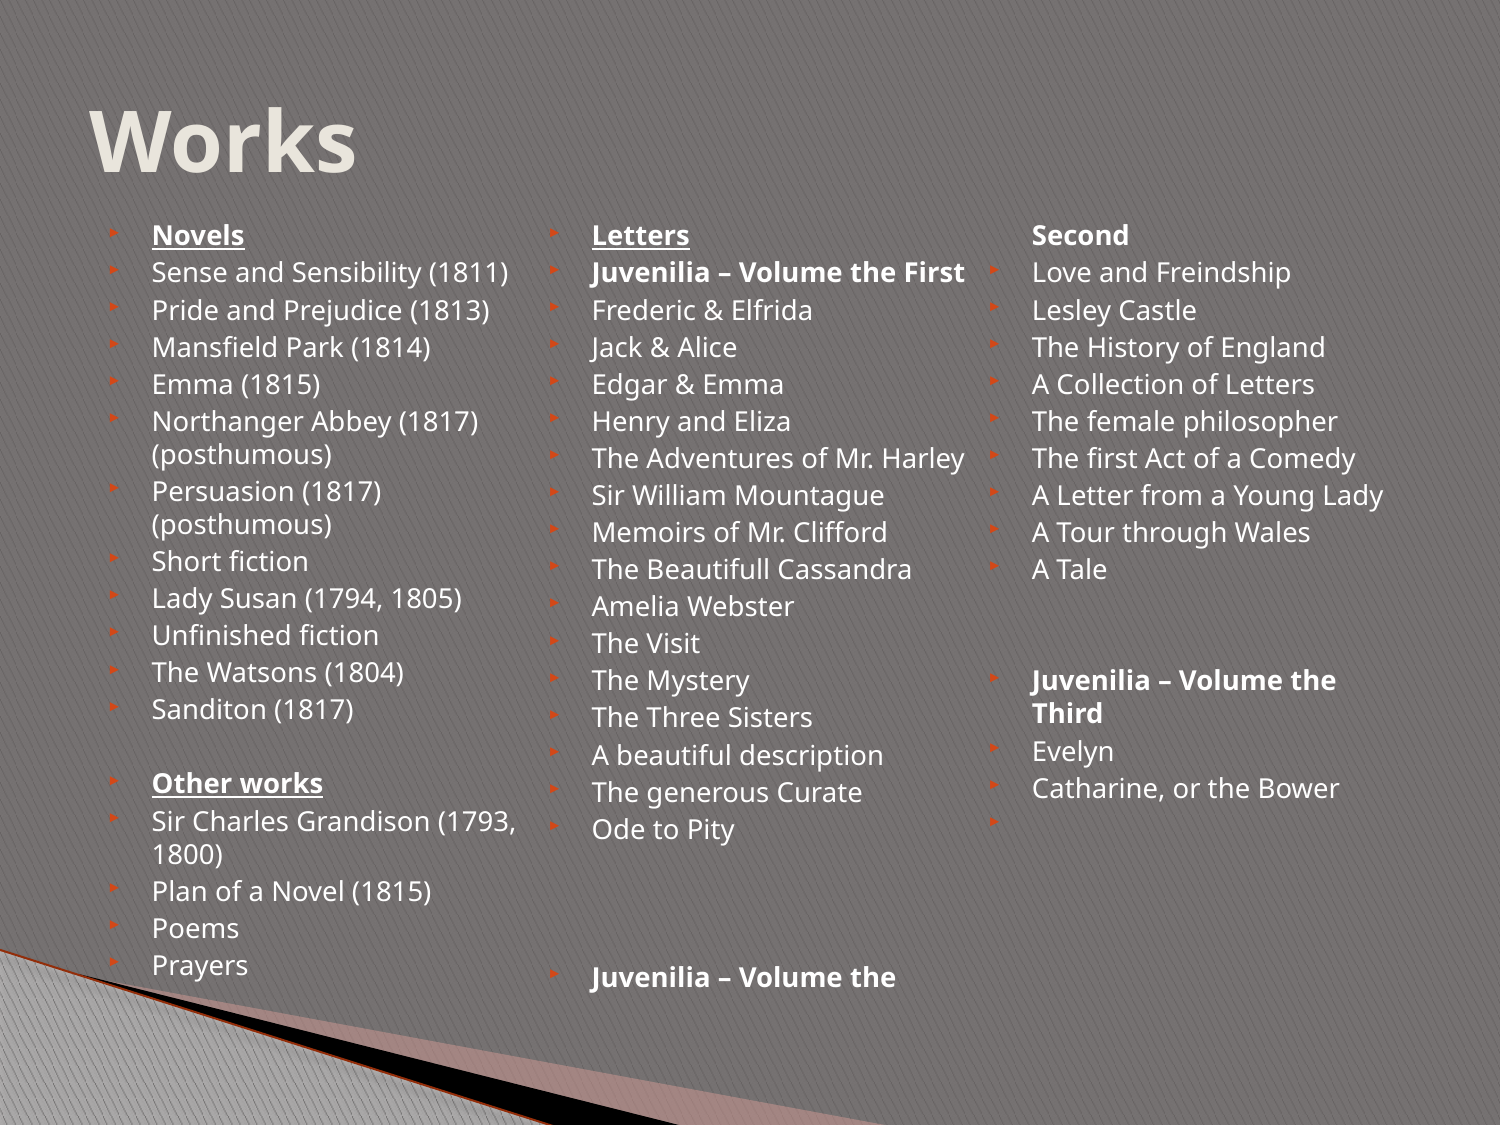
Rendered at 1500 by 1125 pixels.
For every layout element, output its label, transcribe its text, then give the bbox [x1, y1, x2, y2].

title Works [75, 45, 1425, 233]
list Novels Sense and Sensibility (1811) Pride and Prejudice (1813) Mansfield Park (1814) Emma (1815) Northanger Abbey (1817) (posthumous) Persuasion (1817) (posthumous) Short fiction Lady Susan (1794, 1805) Unfinished fiction The Watsons (1804) Sanditon (1817) Other works Sir Charles Grandison (1793, 1800) Plan of a Novel (1815) Poems Prayers Letters Juvenilia – Volume the First Frederic & Elfrida Jack & Alice Edgar & Emma Henry and Eliza The Adventures of Mr. Harley Sir William Mountague Memoirs of Mr. Clifford The Beautifull Cassandra Amelia Webster The Visit The Mystery The Three Sisters A beautiful description The generous Curate Ode to Pity Juvenilia – Volume the Second Love and Freindship Lesley Castle The History of England A Collection of Letters The female philosopher The first Act of a Comedy A Letter from a Young Lady A Tour through Wales A Tale Juvenilia – Volume the Third Evelyn Catharine, or the Bower [75, 233, 1425, 1005]
